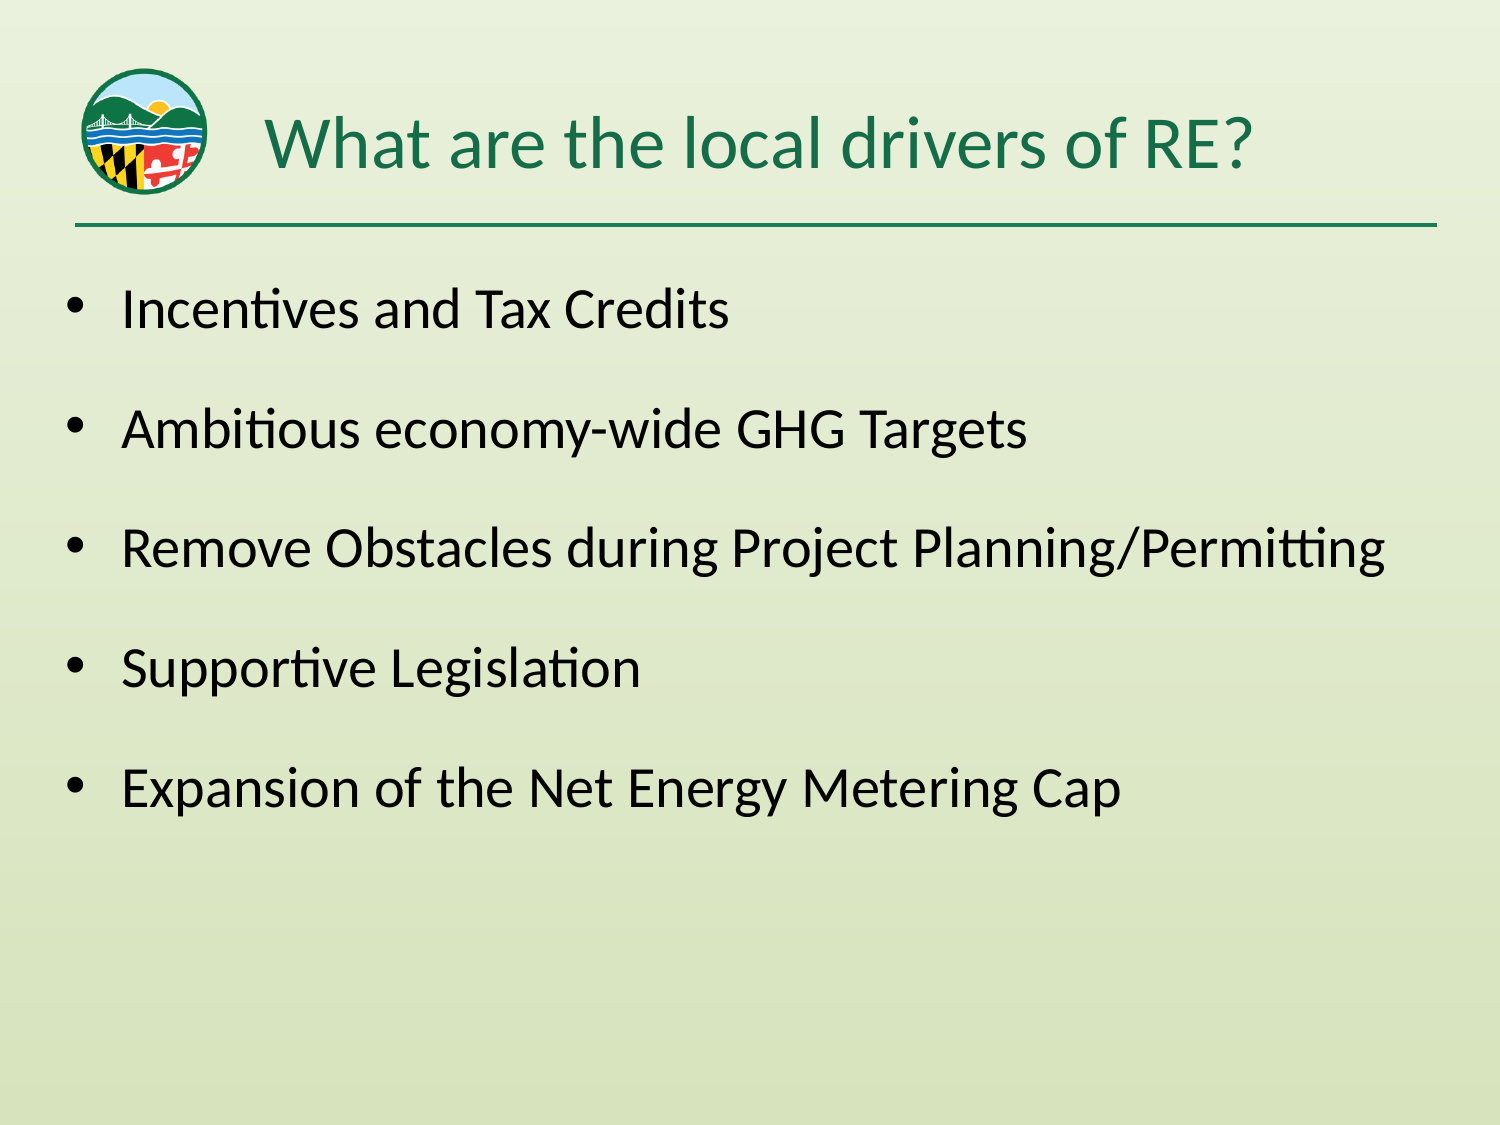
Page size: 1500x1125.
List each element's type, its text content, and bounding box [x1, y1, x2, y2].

list Incentives and Tax Credits Ambitious economy-wide GHG Targets Remove Obstacles during Project Planning/Permitting Supportive Legislation Expansion of the Net Energy Metering Cap [50, 262, 1425, 838]
title What are the local drivers of RE? [249, 45, 1425, 233]
picture [75, 62, 213, 200]
